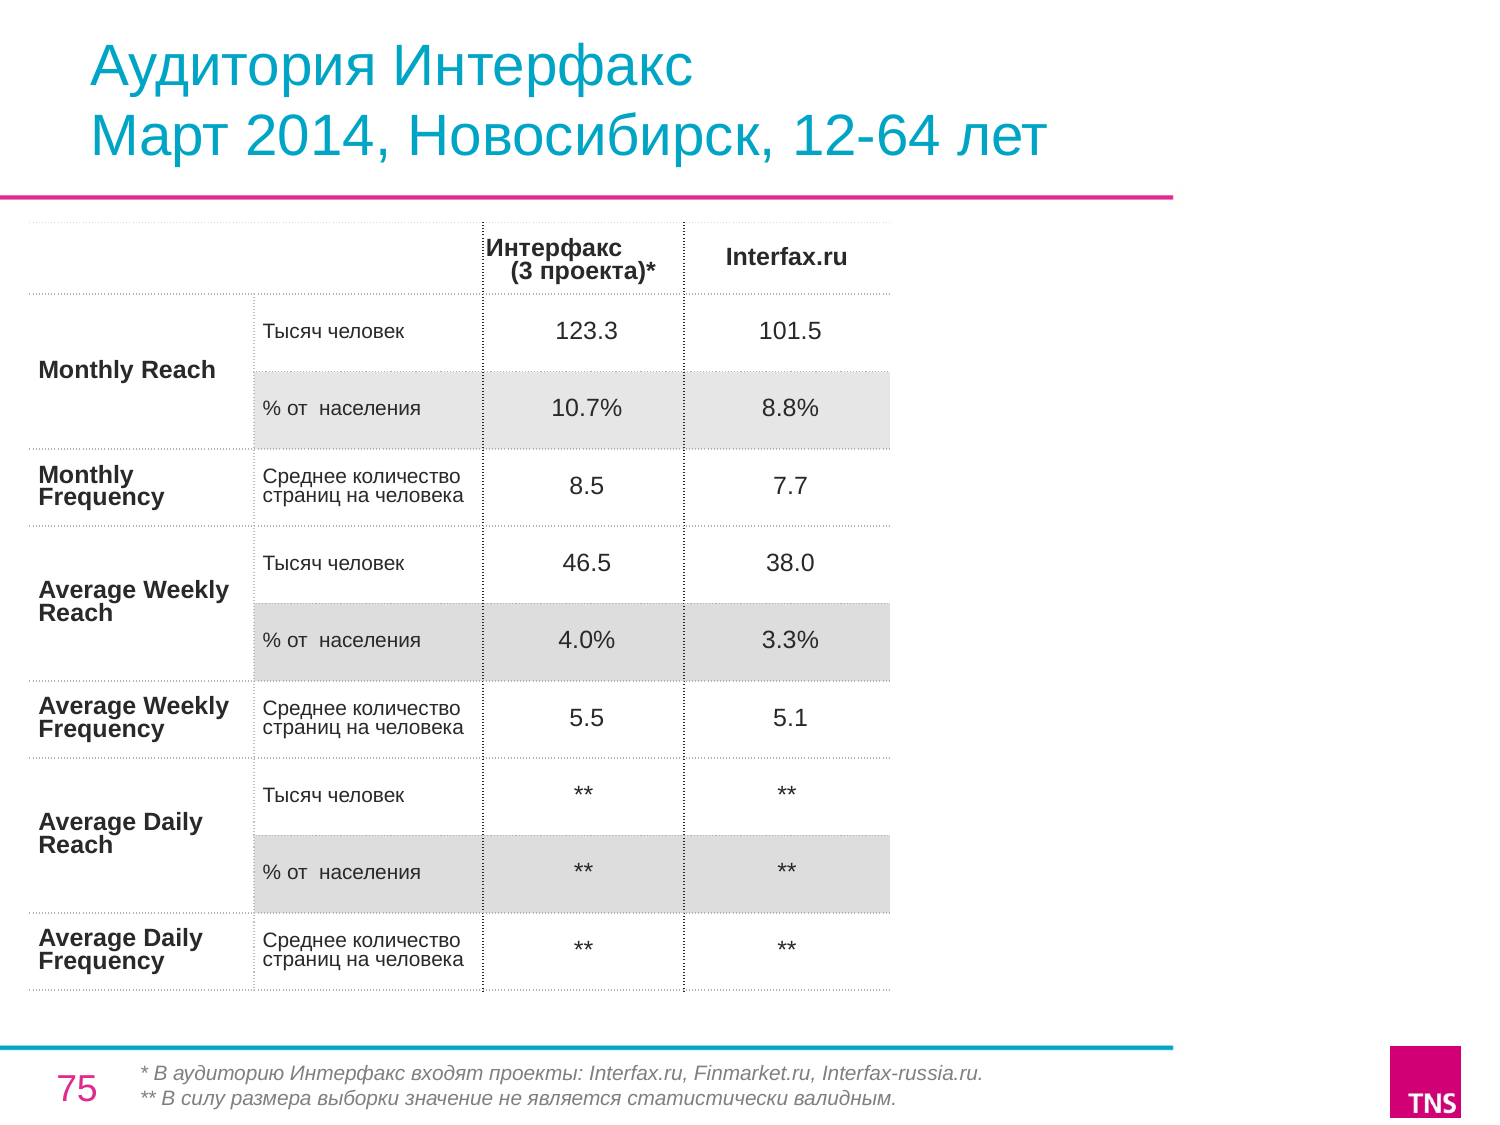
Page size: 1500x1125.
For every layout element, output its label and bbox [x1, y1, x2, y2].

slide_number [40, 1055, 392, 1125]
table_cell [29, 294, 890, 990]
table_header [29, 223, 890, 294]
title [74, 8, 1476, 187]
picture [0, 0, 1500, 1125]
text_box [124, 1052, 1463, 1117]
